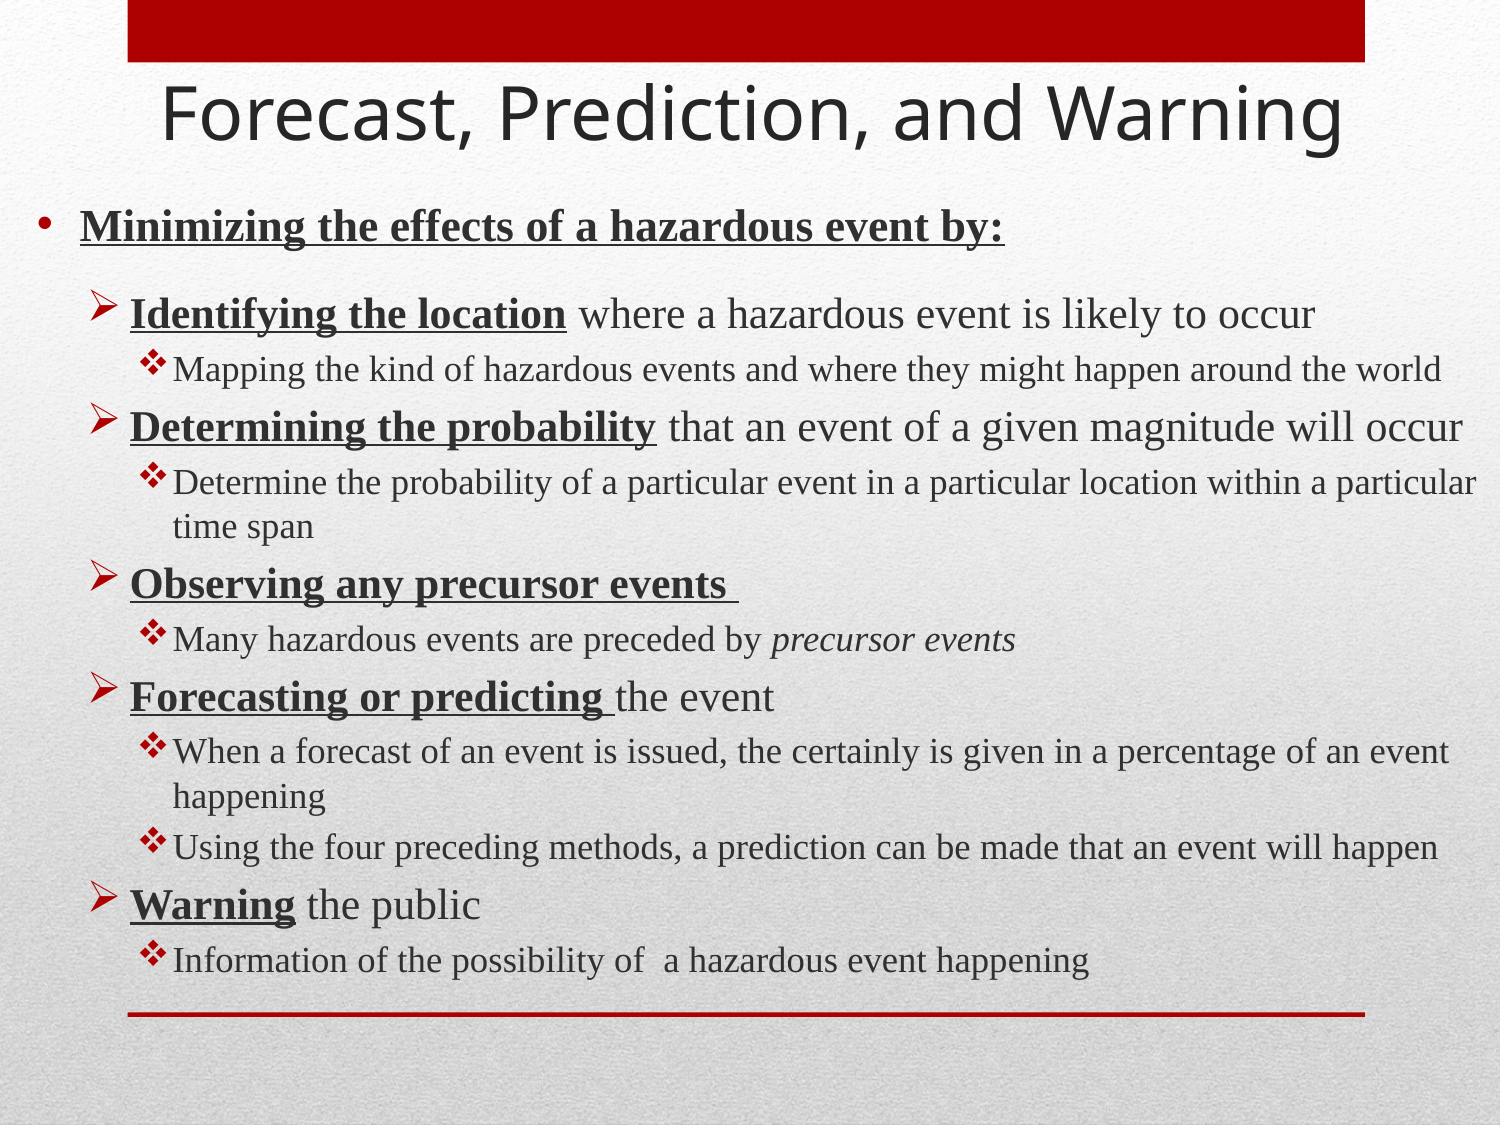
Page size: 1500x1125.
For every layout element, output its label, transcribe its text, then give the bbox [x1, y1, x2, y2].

list Minimizing the effects of a hazardous event by: Identifying the location where a hazardous event is likely to occur Mapping the kind of hazardous events and where they might happen around the world Determining the probability that an event of a given magnitude will occur Determine the probability of a particular event in a particular location within a particular time span Observing any precursor events Many hazardous events are preceded by precursor events Forecasting or predicting the event When a forecast of an event is issued, the certainly is given in a percentage of an event happening Using the four preceding methods, a prediction can be made that an event will happen Warning the public Information of the possibility of a hazardous event happening [21, 149, 1497, 1025]
title Forecast, Prediction, and Warning [75, 37, 1450, 149]
